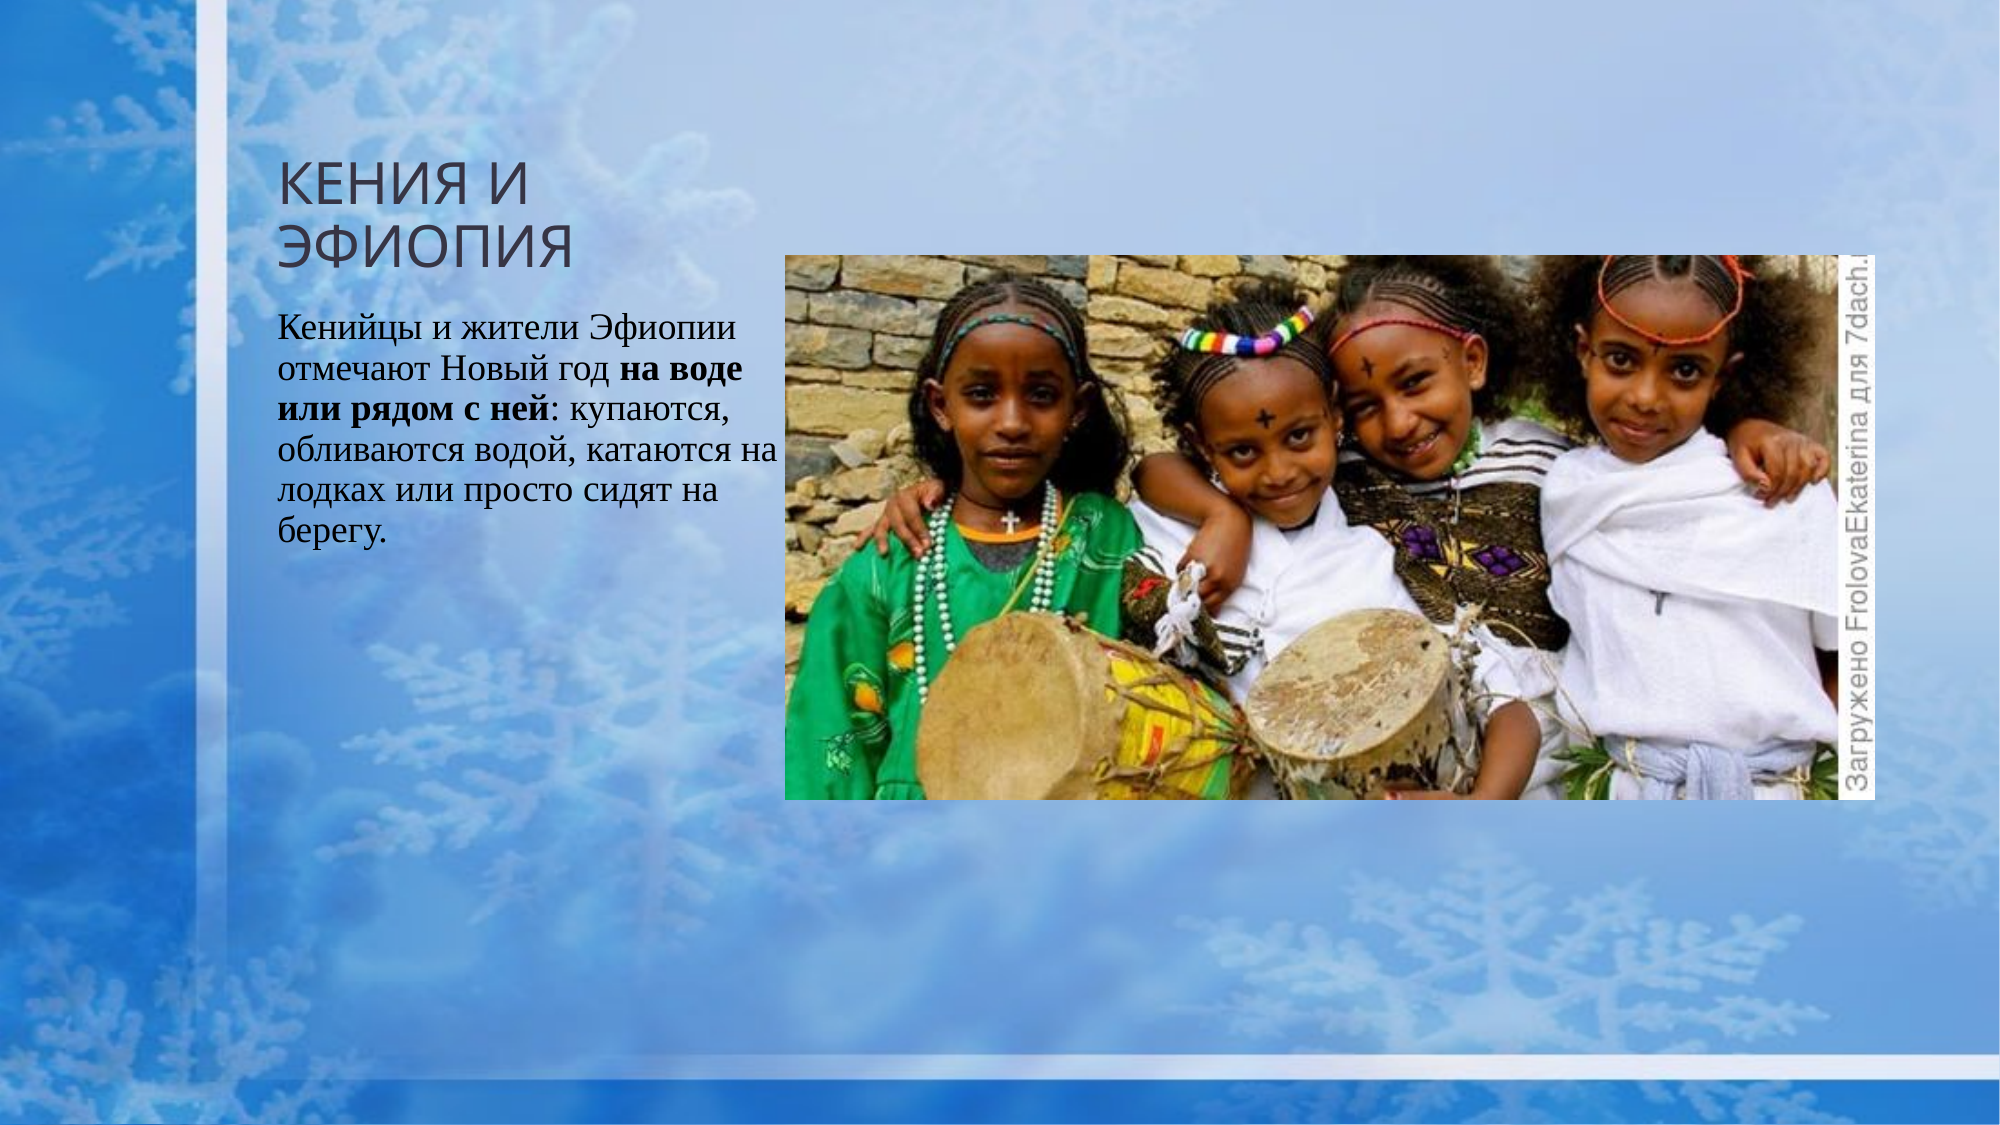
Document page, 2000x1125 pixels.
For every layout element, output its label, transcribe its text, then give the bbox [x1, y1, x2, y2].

title Кения и Эфиопия [262, 62, 803, 288]
picture [0, 0, 2000, 1125]
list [785, 255, 1875, 801]
list Кенийцы и жители Эфиопии отмечают Новый год на воде или рядом с ней: купаются, обливаются водой, катаются на лодках или просто сидят на берегу. [262, 299, 803, 1013]
